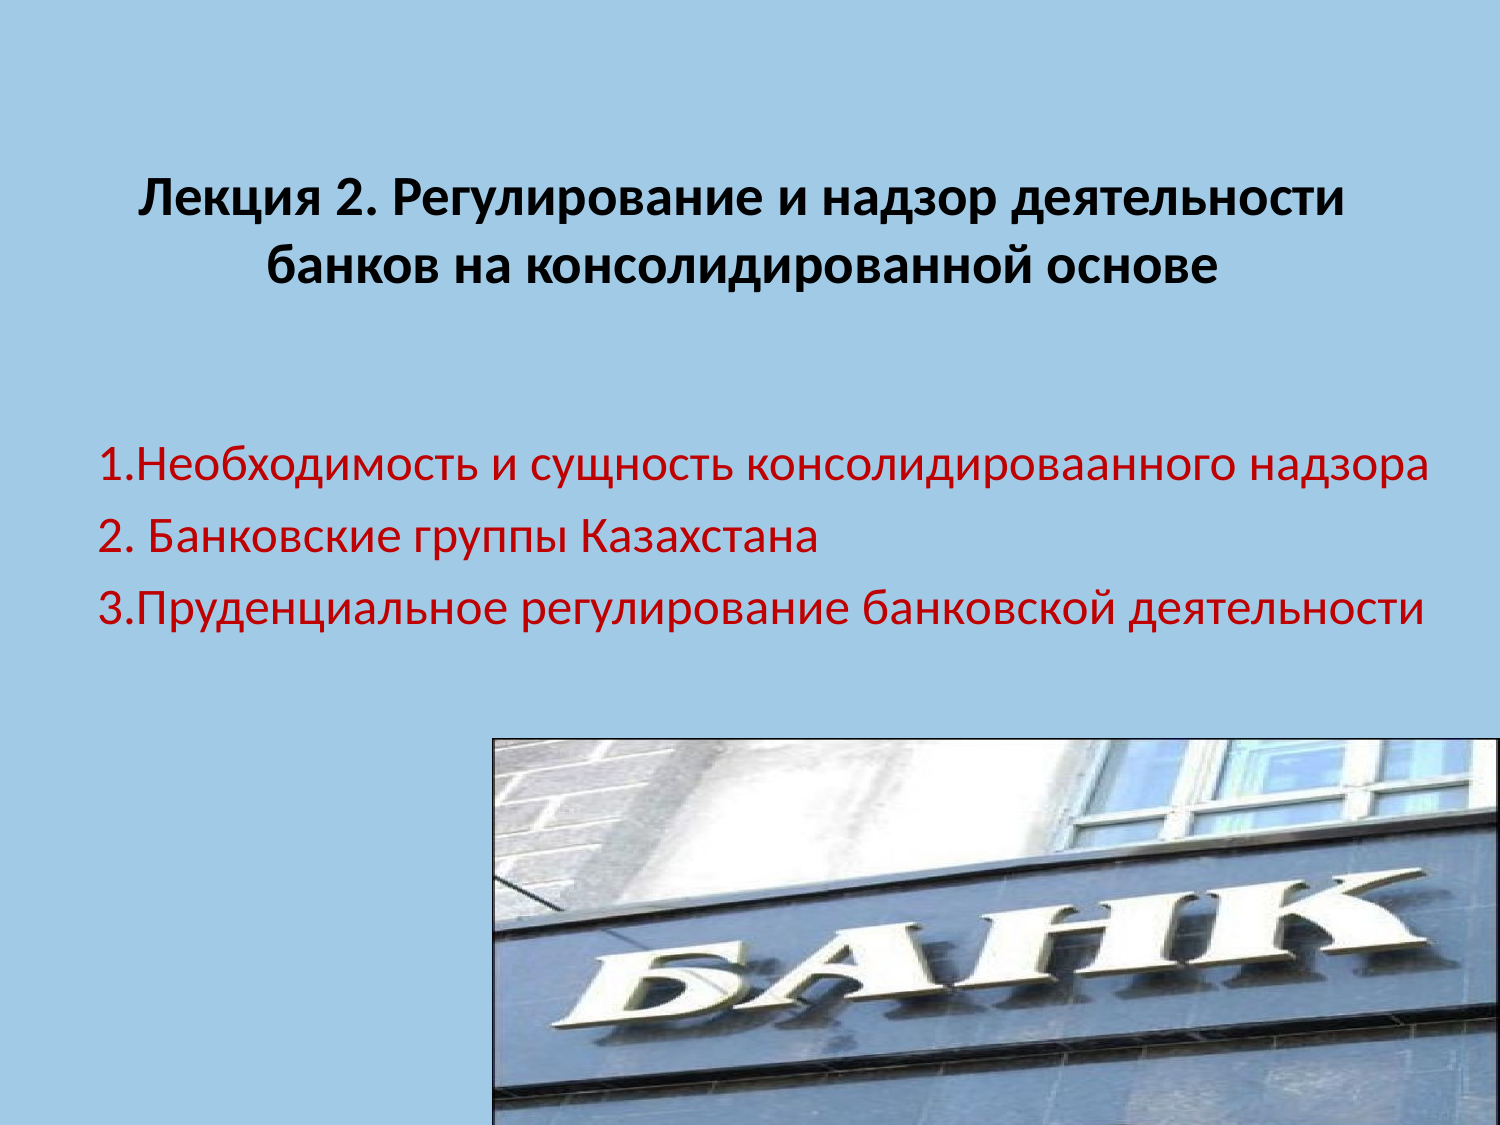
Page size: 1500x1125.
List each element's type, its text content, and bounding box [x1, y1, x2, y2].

picture [491, 737, 1500, 1125]
subtitle 1.Необходимость и сущность консолидироваанного надзора 2. Банковские группы Казахстана 3.Пруденциальное регулирование банковской деятельности [81, 421, 1454, 762]
title Лекция 2. Регулирование и надзор деятельности банков на консолидированной основе [105, 140, 1381, 382]
